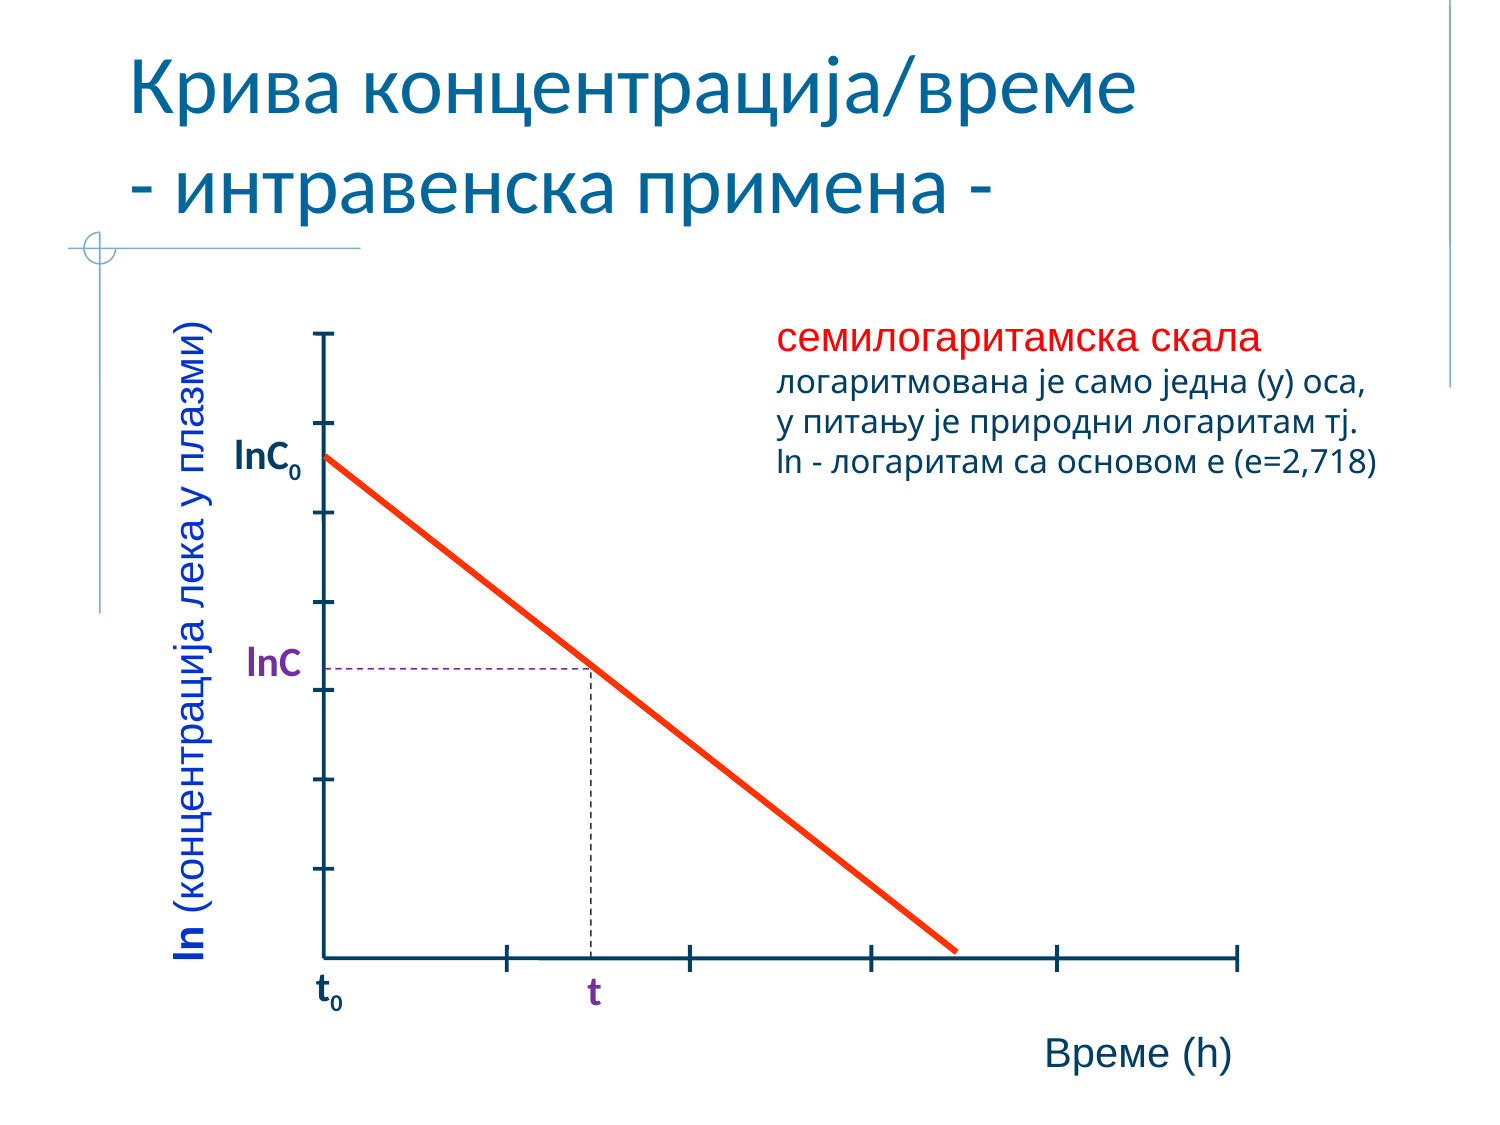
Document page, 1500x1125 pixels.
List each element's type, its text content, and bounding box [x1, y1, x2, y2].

text_box t [572, 961, 809, 1022]
title Крива концентрација/време - интравенска примена - [113, 49, 1436, 238]
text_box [324, 455, 957, 953]
text_box семилогаритамска скала логаритмована је само једна (у) оса, у питању је природни логаритам тј. ln - логаритам са основом е (е=2,718) [761, 302, 1400, 488]
text_box Време (h) [340, 1019, 1247, 1083]
text_box ln (концентрација лека у плазми) [155, 288, 219, 976]
text_box lnC [174, 627, 316, 693]
text_box t0 [301, 952, 538, 1024]
text_box lnC0 [174, 420, 316, 493]
